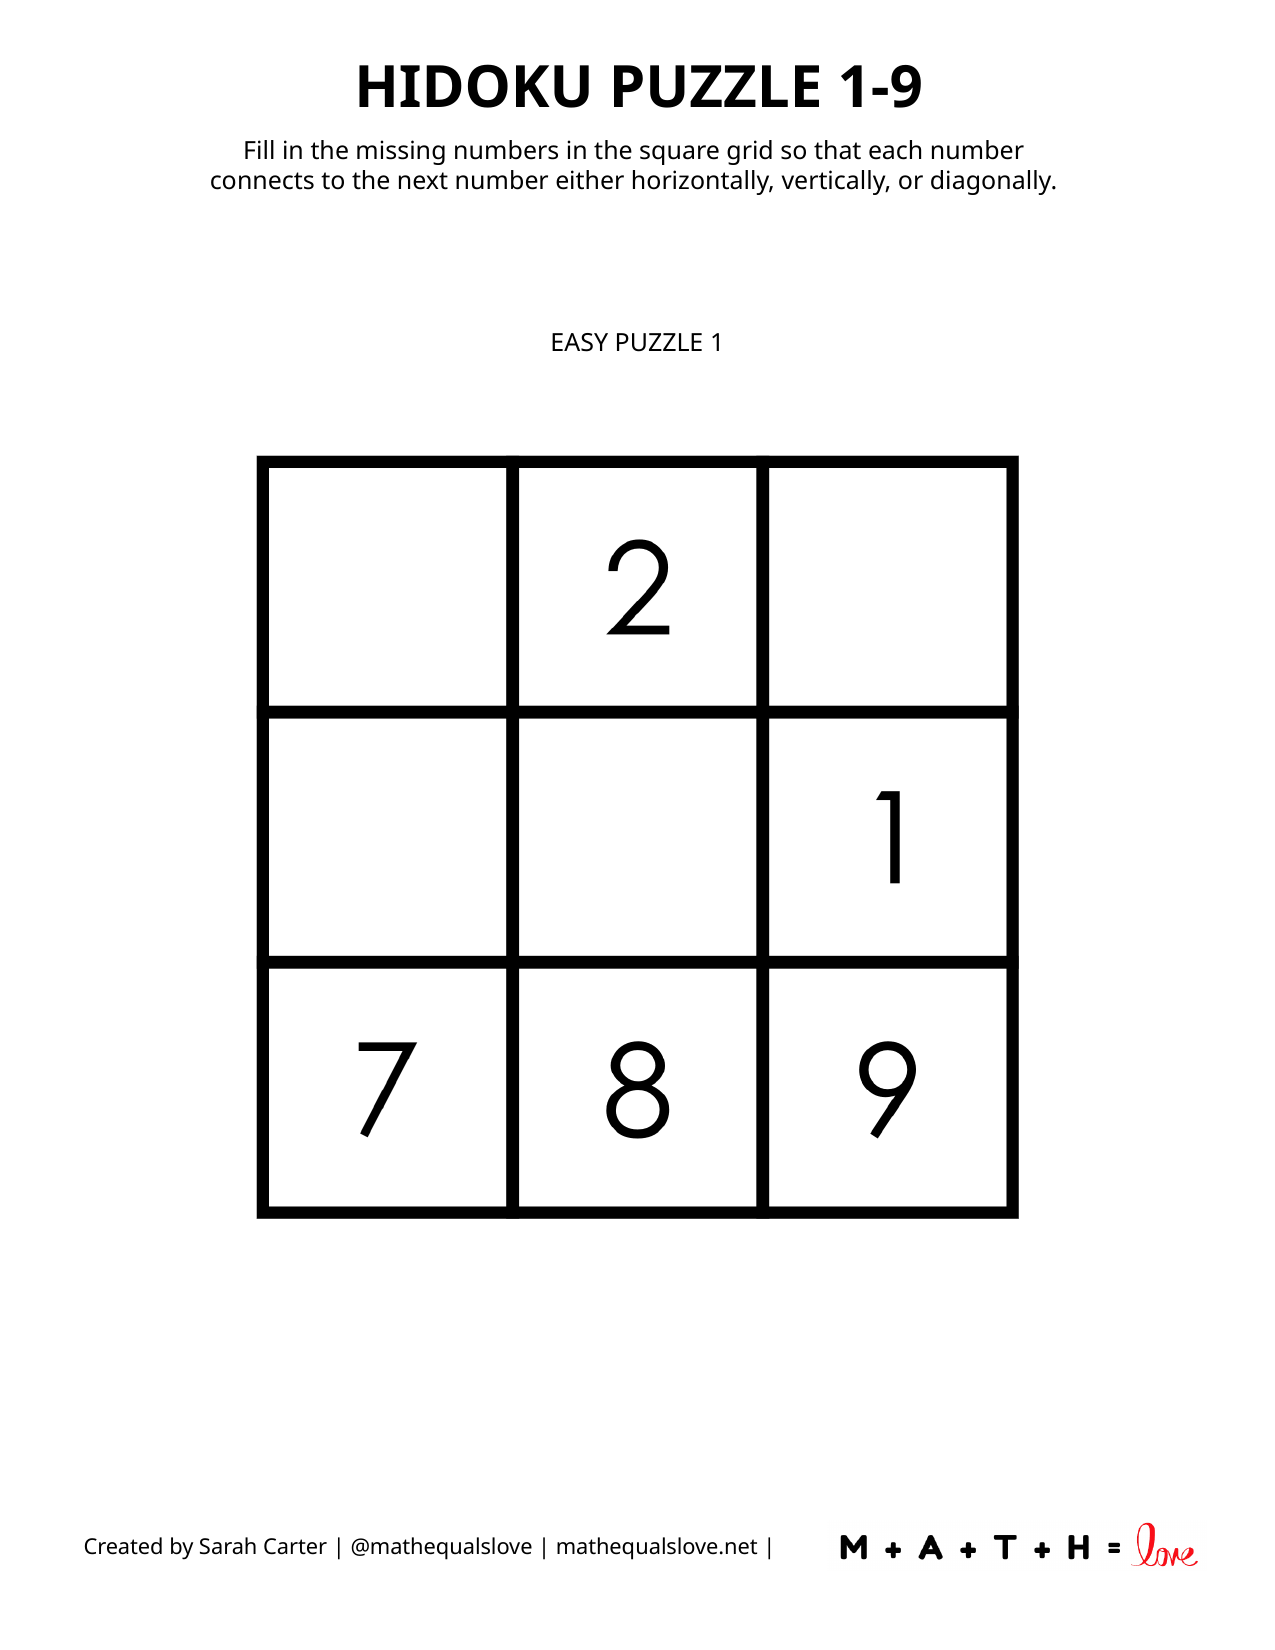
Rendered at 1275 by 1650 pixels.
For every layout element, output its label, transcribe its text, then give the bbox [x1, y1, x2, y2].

text_box HIDOKU PUZZLE 1-9 [66, 41, 1211, 127]
text_box Fill in the missing numbers in the square grid so that each number connects to the next number either horizontally, vertically, or diagonally. [0, 127, 1275, 199]
picture [0, 199, 1275, 1476]
text_box Created by Sarah Carter | @mathequalslove | mathequalslove.net | [68, 1525, 826, 1566]
picture [826, 1520, 1207, 1572]
